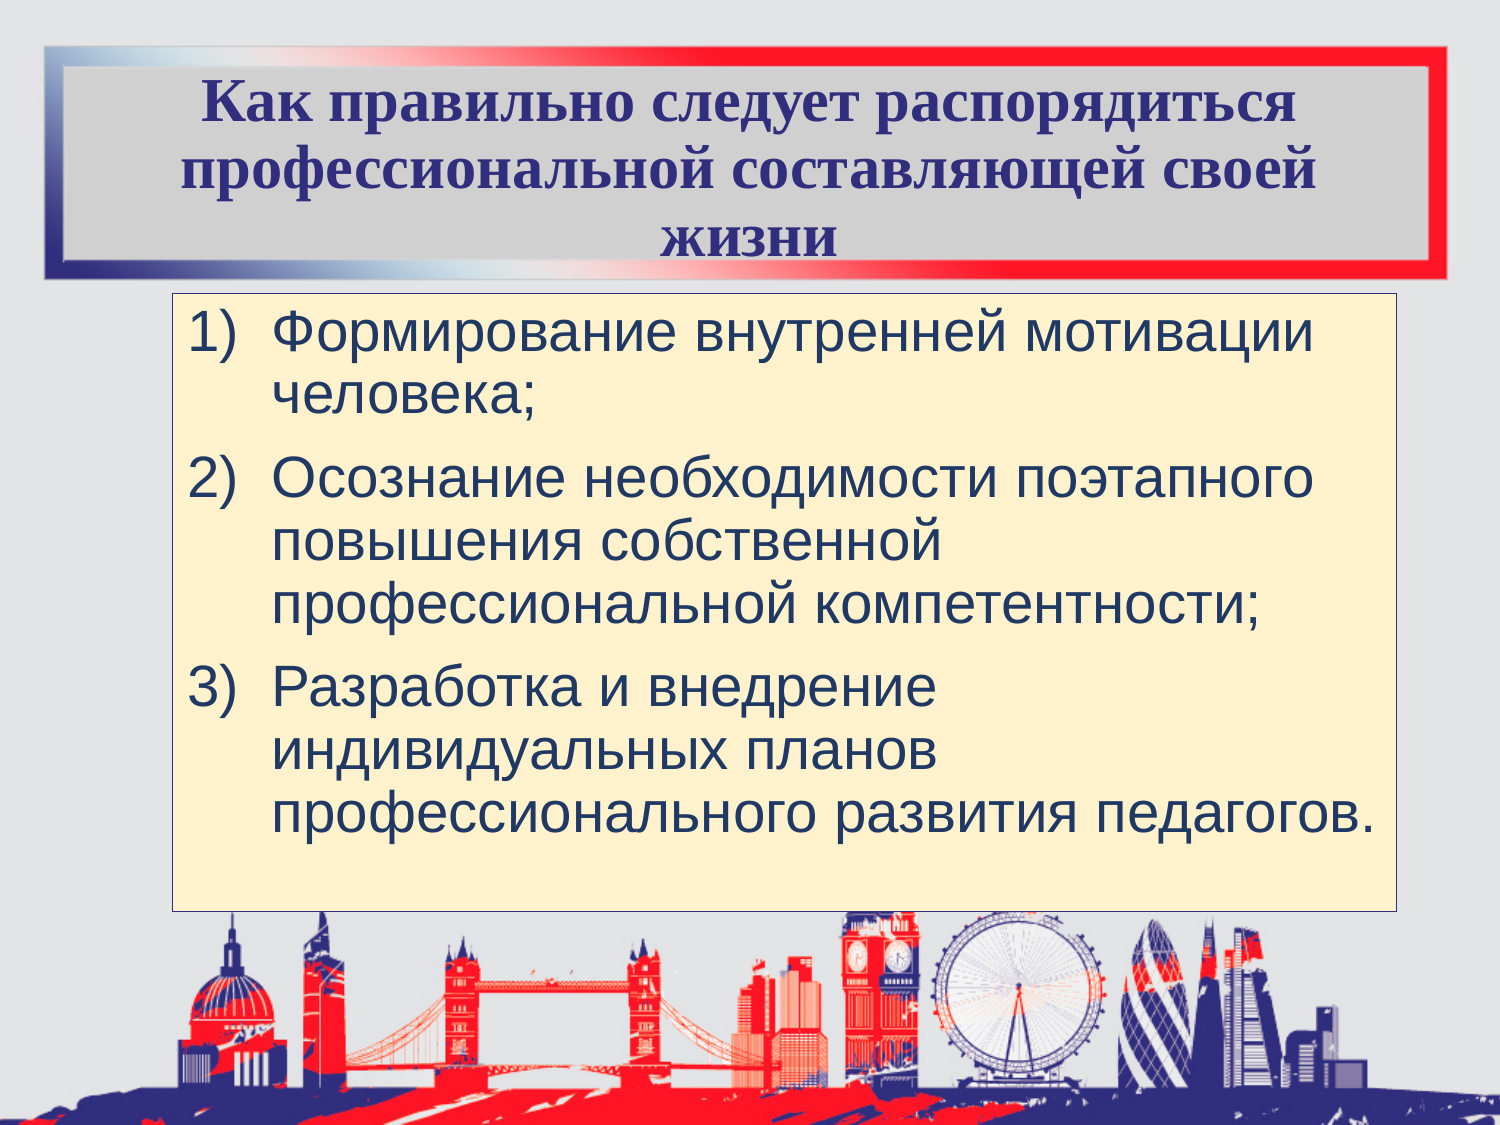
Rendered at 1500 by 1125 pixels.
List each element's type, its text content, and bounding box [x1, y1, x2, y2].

list Формирование внутренней мотивации человека; Осознание необходимости поэтапного повышения собственной профессиональной компетентности; Разработка и внедрение индивидуальных планов профессионального развития педагогов. [172, 293, 1397, 912]
title Как правильно следует распорядиться профессиональной составляющей своей жизни [103, 59, 1397, 278]
picture [0, 0, 1500, 1125]
